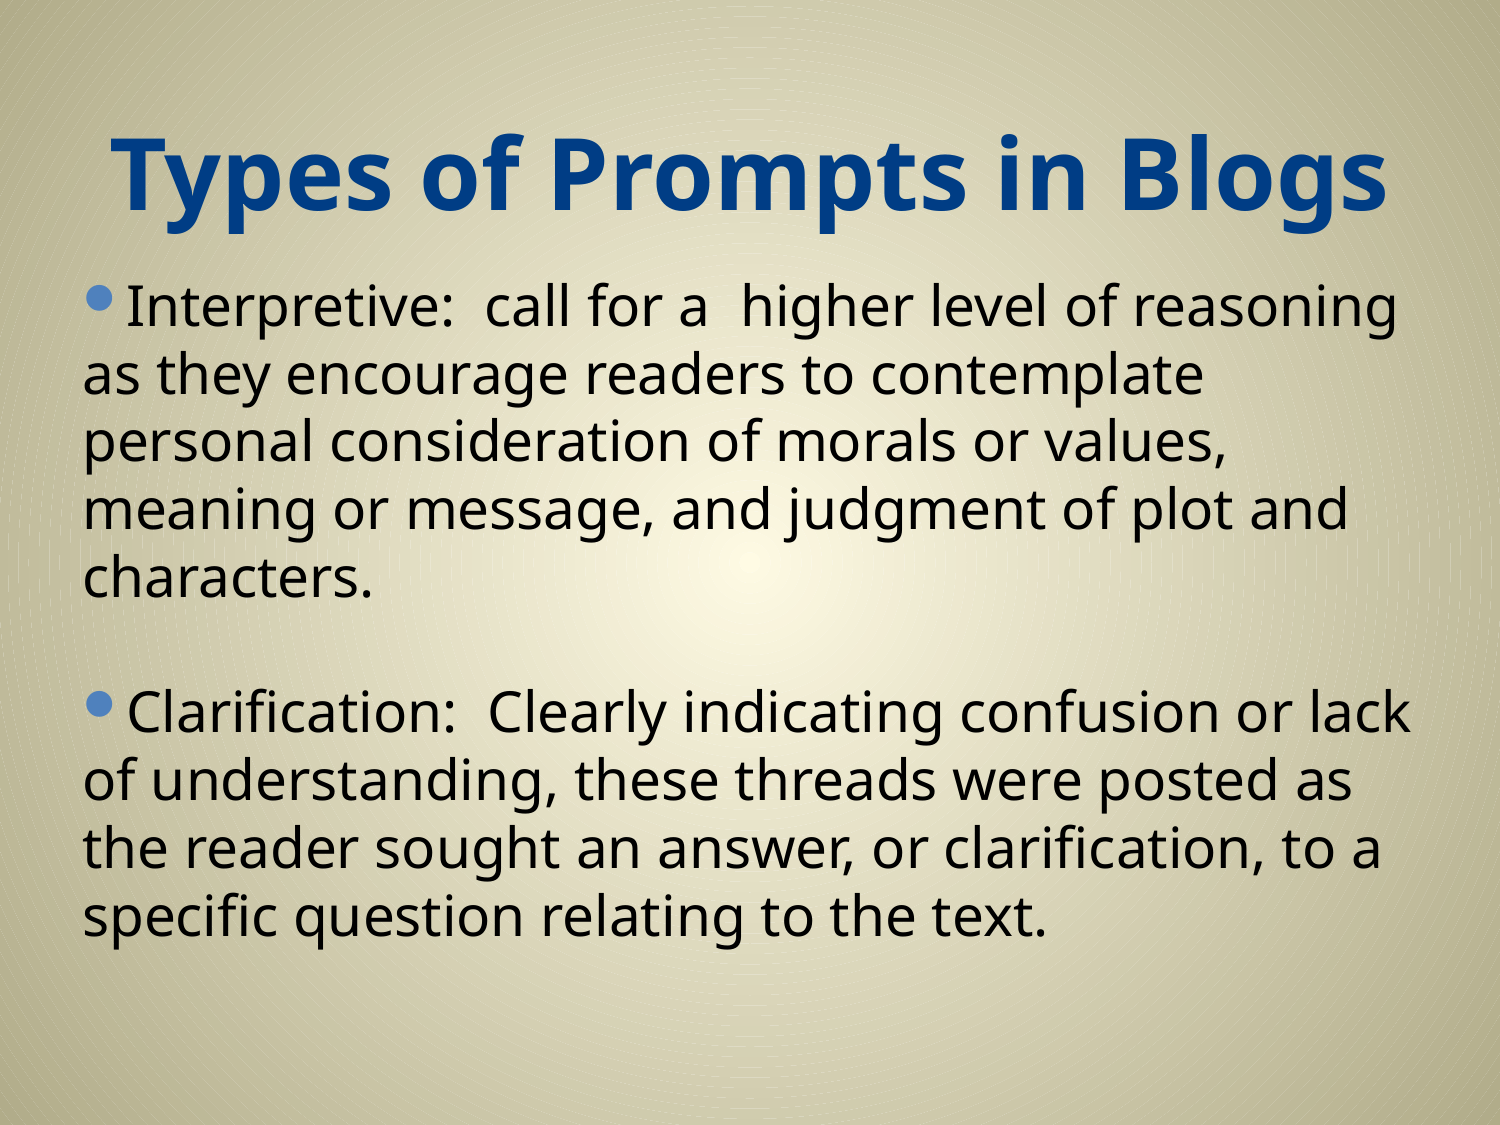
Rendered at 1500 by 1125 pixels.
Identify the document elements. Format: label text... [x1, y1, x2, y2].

list Interpretive: call for a higher level of reasoning as they encourage readers to contemplate personal consideration of morals or values, meaning or message, and judgment of plot and characters. Clarification: Clearly indicating confusion or lack of understanding, these threads were posted as the reader sought an answer, or clarification, to a specific question relating to the text. [75, 262, 1425, 1005]
title Types of Prompts in Blogs [75, 50, 1425, 238]
